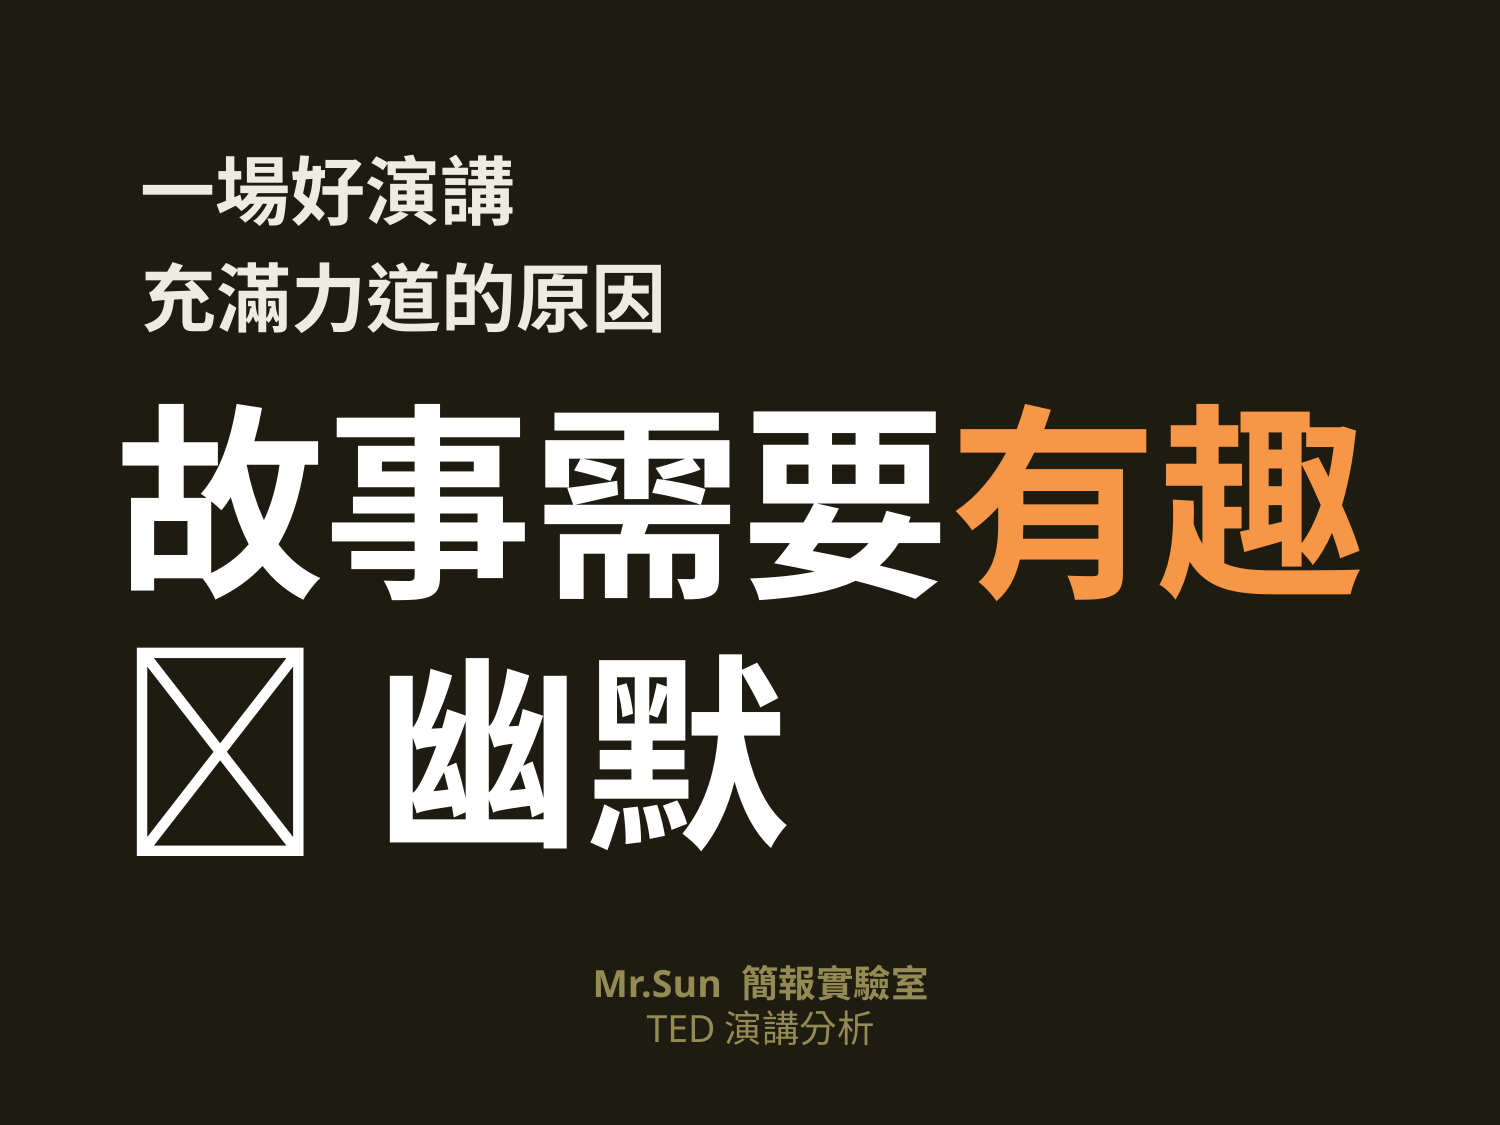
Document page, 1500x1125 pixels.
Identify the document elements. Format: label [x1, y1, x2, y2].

text_box [123, 136, 685, 351]
text_box [0, 10, 1500, 1115]
